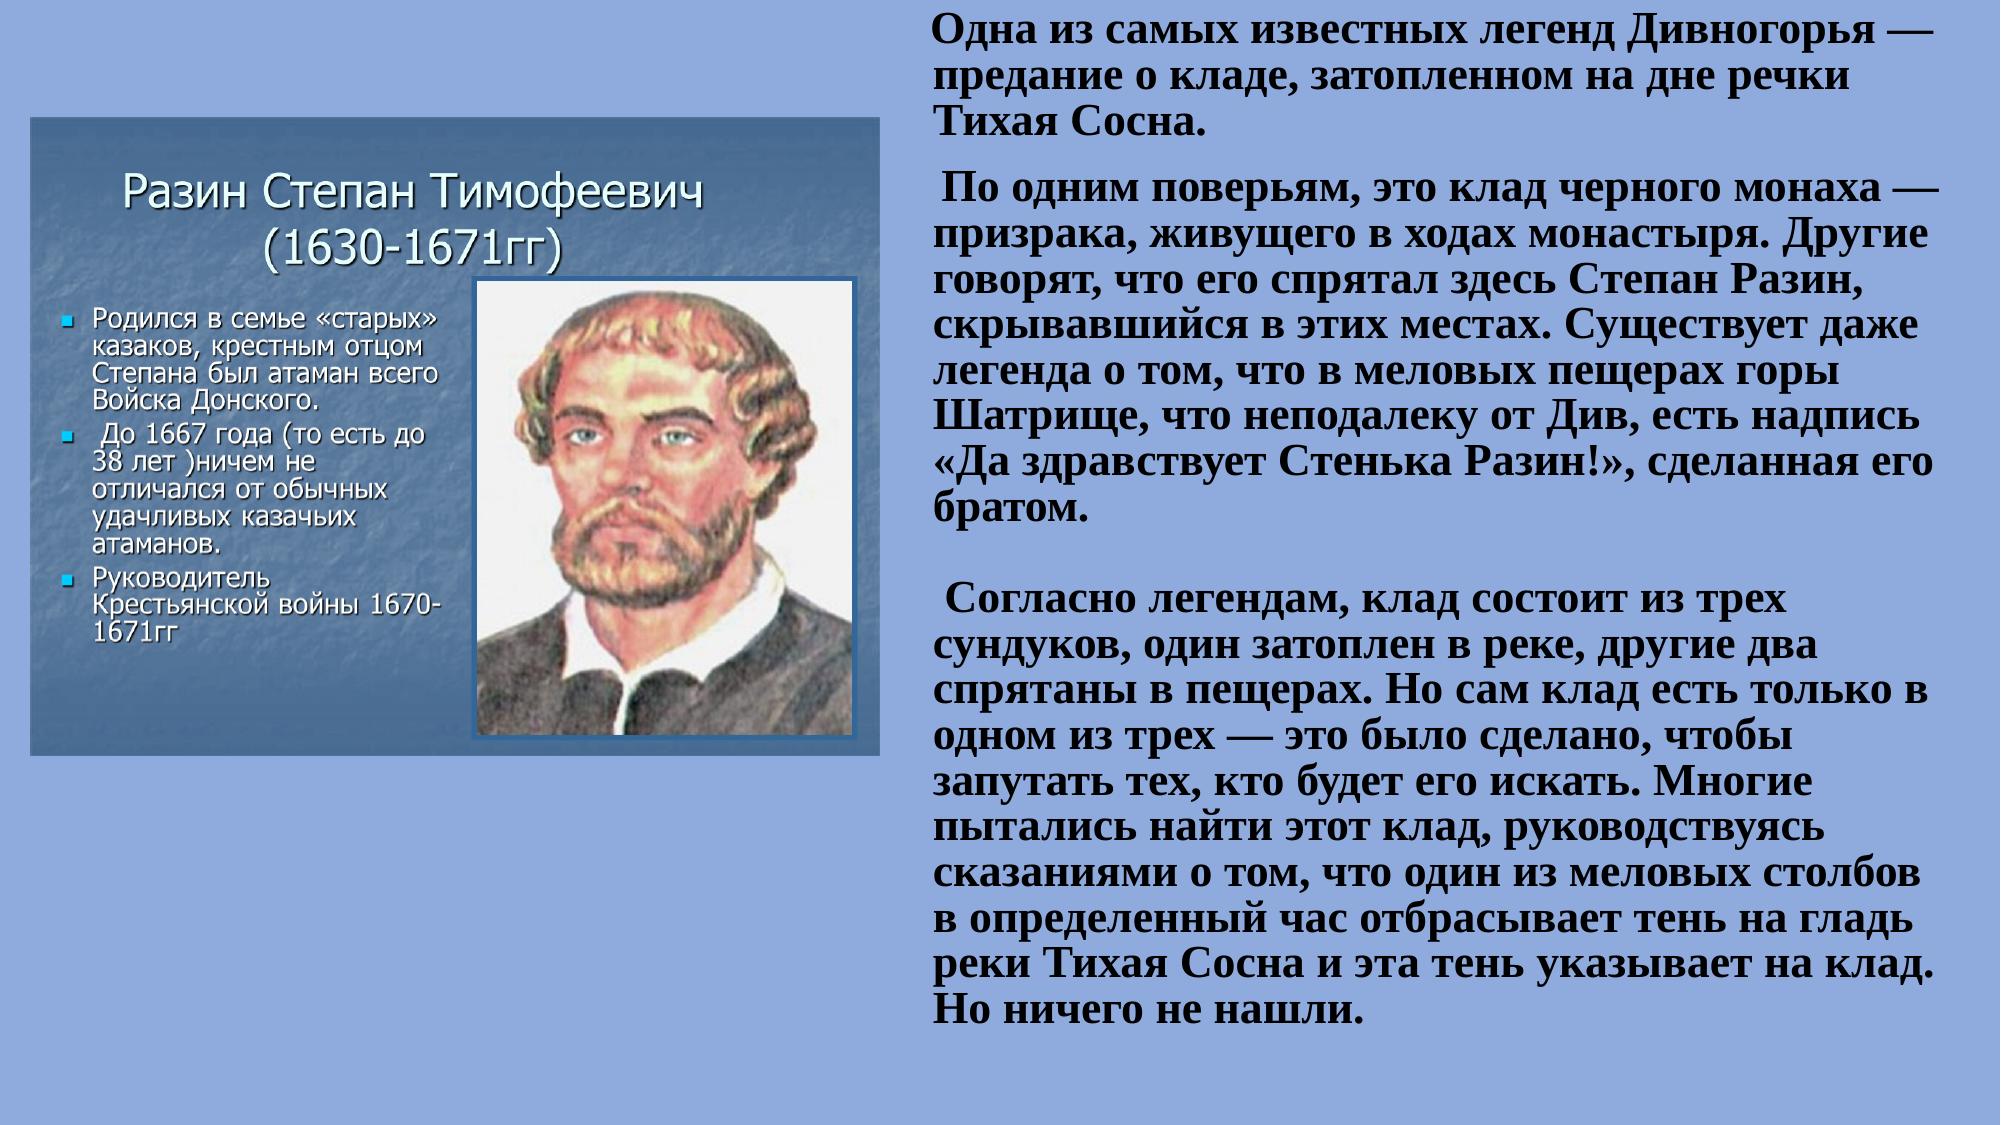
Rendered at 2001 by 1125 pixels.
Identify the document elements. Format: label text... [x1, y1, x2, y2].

picture [30, 117, 880, 756]
list Одна из самых известных легенд Дивногорья — предание о кладе, затопленном на дне речки Тихая Сосна. По одним поверьям, это клад черного монаха — призрака, живущего в ходах монастыря. Другие говорят, что его спрятал здесь Степан Разин, скрывавшийся в этих местах. Существует даже легенда о том, что в меловых пещерах горы Шатрище, что неподалеку от Див, есть надпись «Да здравствует Стенька Разин!», сделанная его братом. Согласно легендам, клад состоит из трех сундуков, один затоплен в реке, другие два спрятаны в пещерах. Но сам клад есть только в одном из трех — это было сделано, чтобы запутать тех, кто будет его искать. Многие пытались найти этот клад, руководствуясь сказаниями о том, что один из меловых столбов в определенный час отбрасывает тень на гладь реки Тихая Сосна и эта тень указывает на клад. Но ничего не нашли. [880, 0, 1961, 1125]
